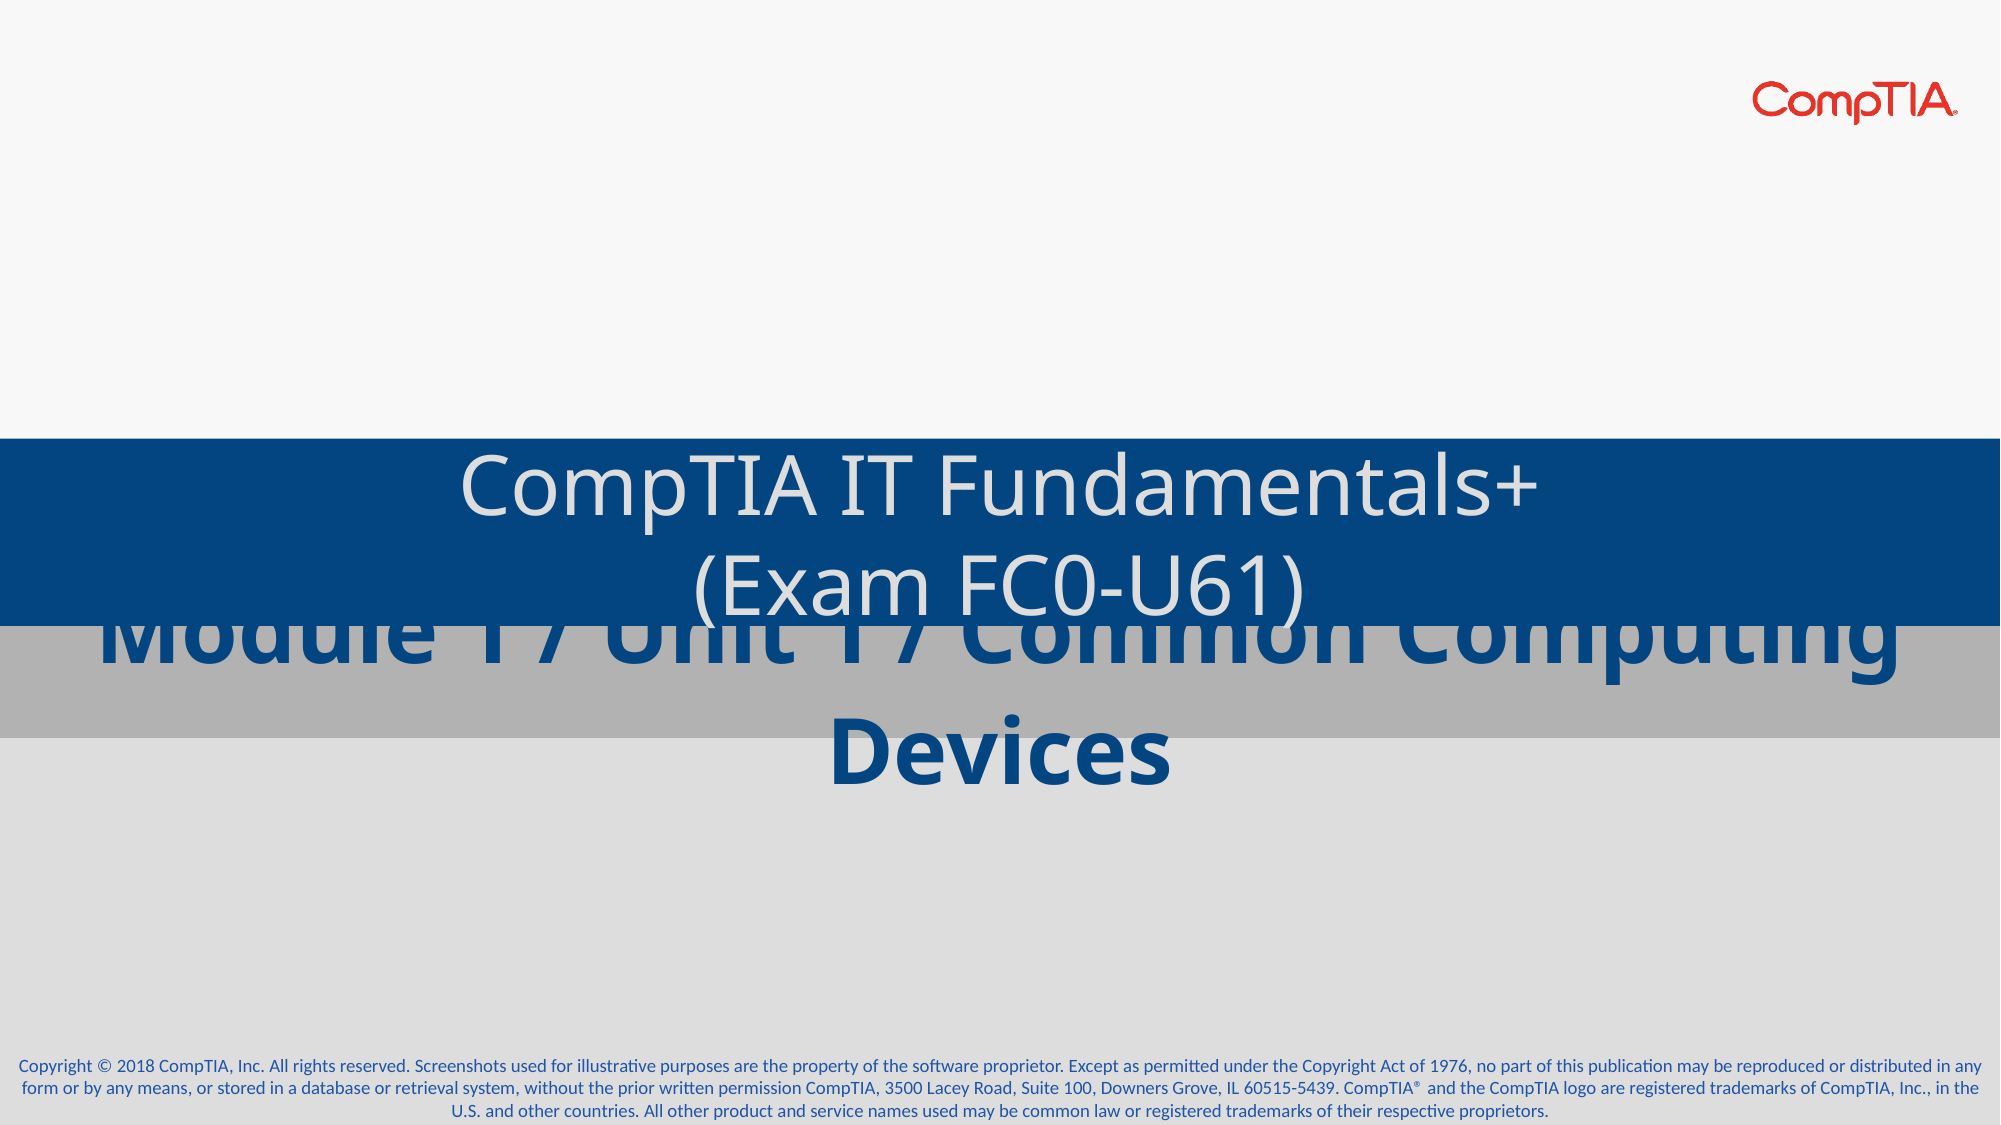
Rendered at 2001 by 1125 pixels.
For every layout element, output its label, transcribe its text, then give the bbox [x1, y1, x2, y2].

picture [1738, 36, 1972, 167]
title CompTIA IT Fundamentals+ (Exam FC0‑U61) [0, 438, 2000, 626]
subtitle Module 1 / Unit 1 / Common Computing Devices [0, 626, 2000, 738]
